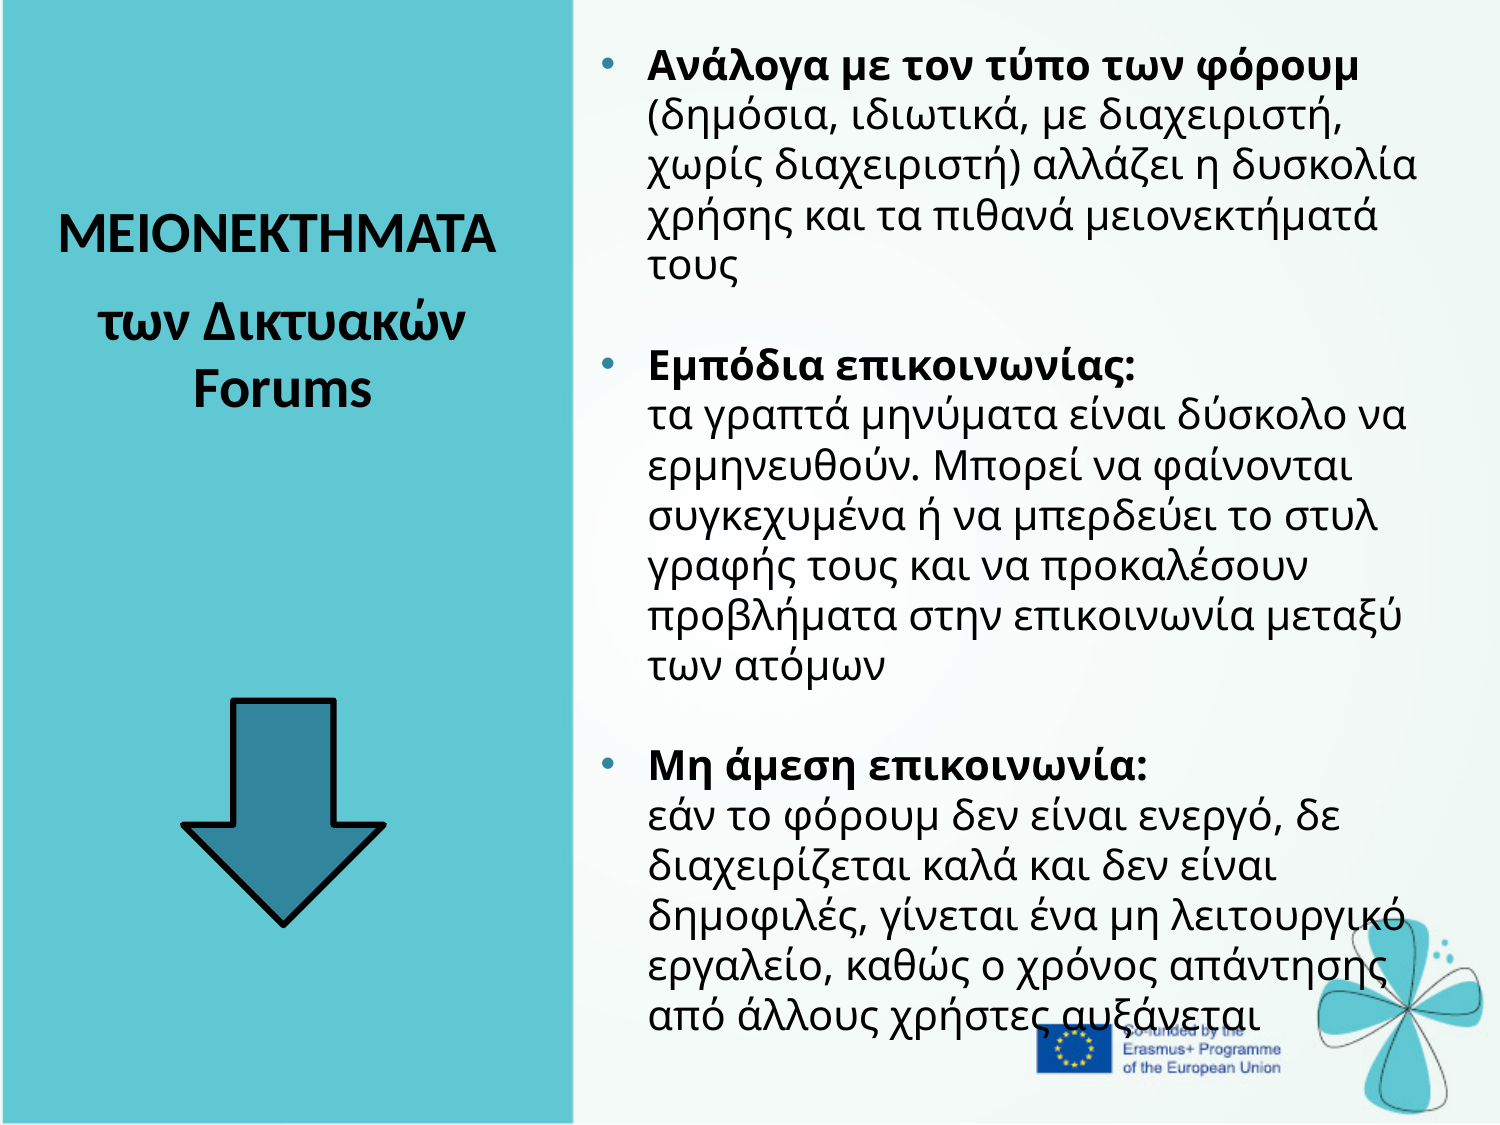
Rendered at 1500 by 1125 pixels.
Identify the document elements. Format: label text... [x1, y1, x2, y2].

text_box [181, 698, 386, 928]
text_box Ανάλογα με τον τύπο των φόρουμ (δημόσια, ιδιωτικά, με διαχειριστή, χωρίς διαχειριστή) αλλάζει η δυσκολία χρήσης και τα πιθανά μειονεκτήματά τους Εμπόδια επικοινωνίας: τα γραπτά μηνύματα είναι δύσκολο να ερμηνευθούν. Μπορεί να φαίνονται συγκεχυμένα ή να μπερδεύει το στυλ γραφής τους και να προκαλέσουν προβλήματα στην επικοινωνία μεταξύ των ατόμων Μη άμεση επικοινωνία: εάν το φόρουμ δεν είναι ενεργό, δε διαχειρίζεται καλά και δεν είναι δημοφιλές, γίνεται ένα μη λειτουργικό εργαλείο, καθώς ο χρόνος απάντησης από άλλους χρήστες αυξάνεται [585, 30, 1465, 1046]
table_header μειονεκτηματα των Δικτυακών Forums [11, 200, 556, 422]
picture [0, 0, 1500, 1125]
